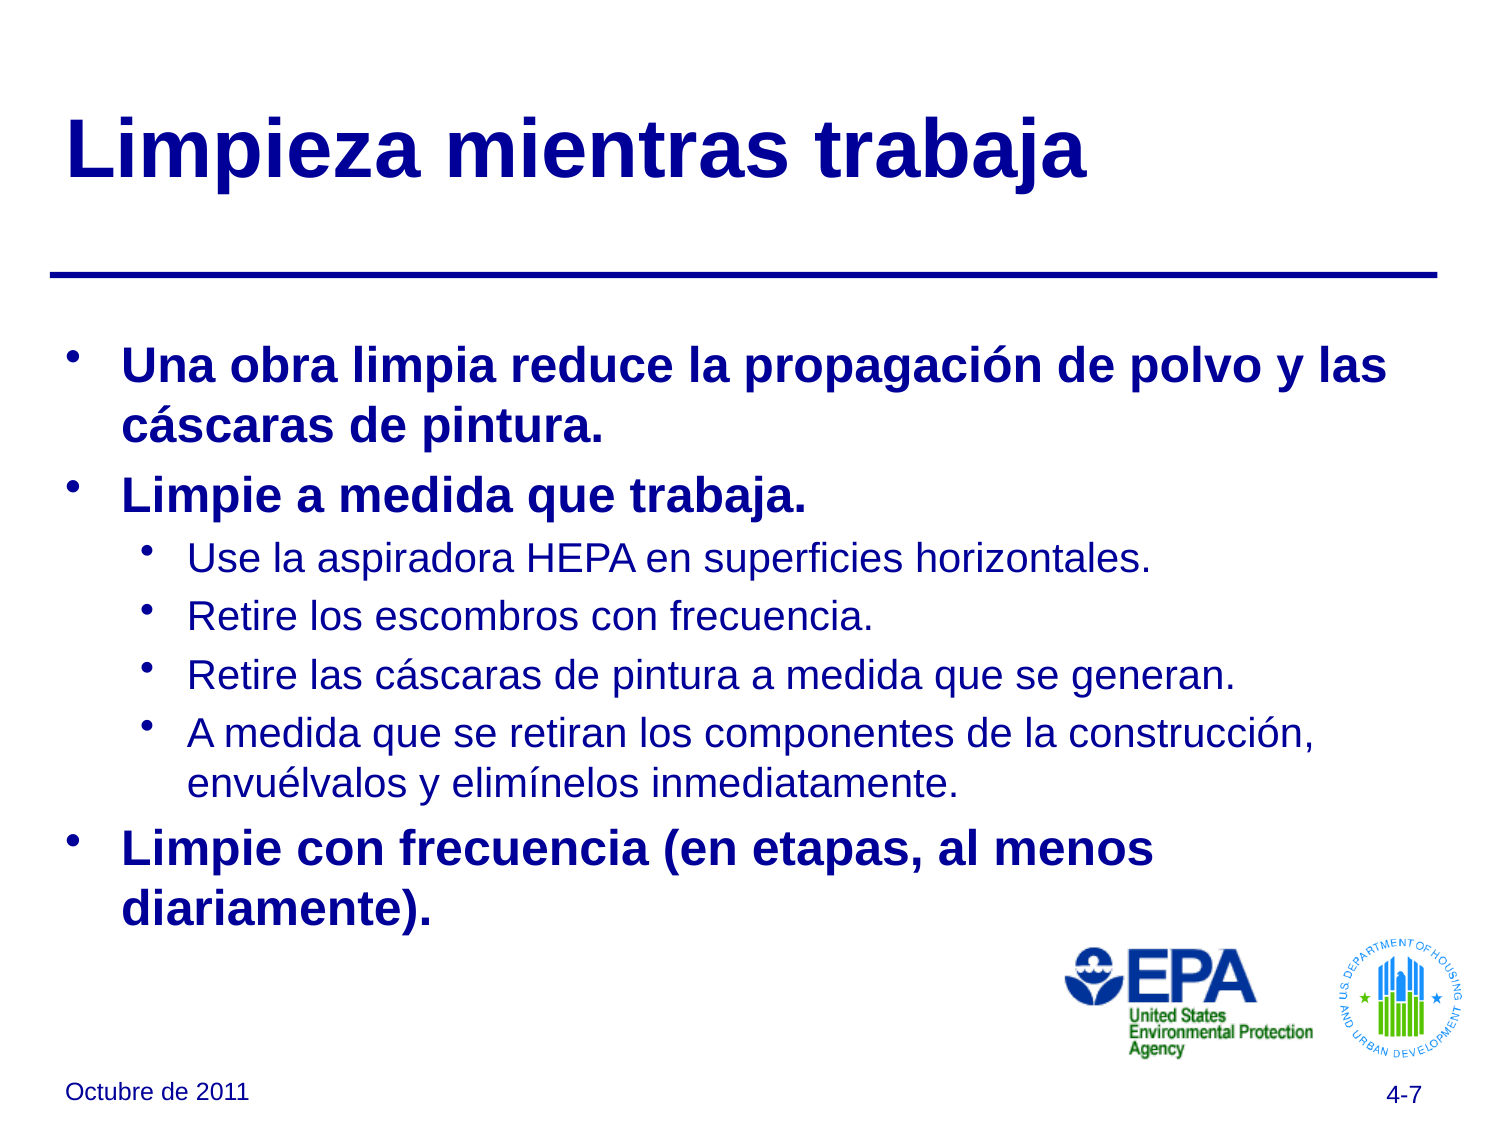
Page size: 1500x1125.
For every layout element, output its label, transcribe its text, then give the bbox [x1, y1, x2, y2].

slide_number Octubre de 2011 [49, 1049, 363, 1125]
slide_number 4-7 [1124, 1049, 1438, 1125]
title Limpieza mientras trabaja [49, 49, 1438, 238]
picture [1062, 963, 1319, 1064]
picture [1337, 937, 1463, 1059]
list Una obra limpia reduce la propagación de polvo y las cáscaras de pintura. Limpie a medida que trabaja. Use la aspiradora HEPA en superficies horizontales. Retire los escombros con frecuencia. Retire las cáscaras de pintura a medida que se generan. A medida que se retiran los componentes de la construcción, envuélvalos y elimínelos inmediatamente. Limpie con frecuencia (en etapas, al menos diariamente). [49, 324, 1438, 963]
